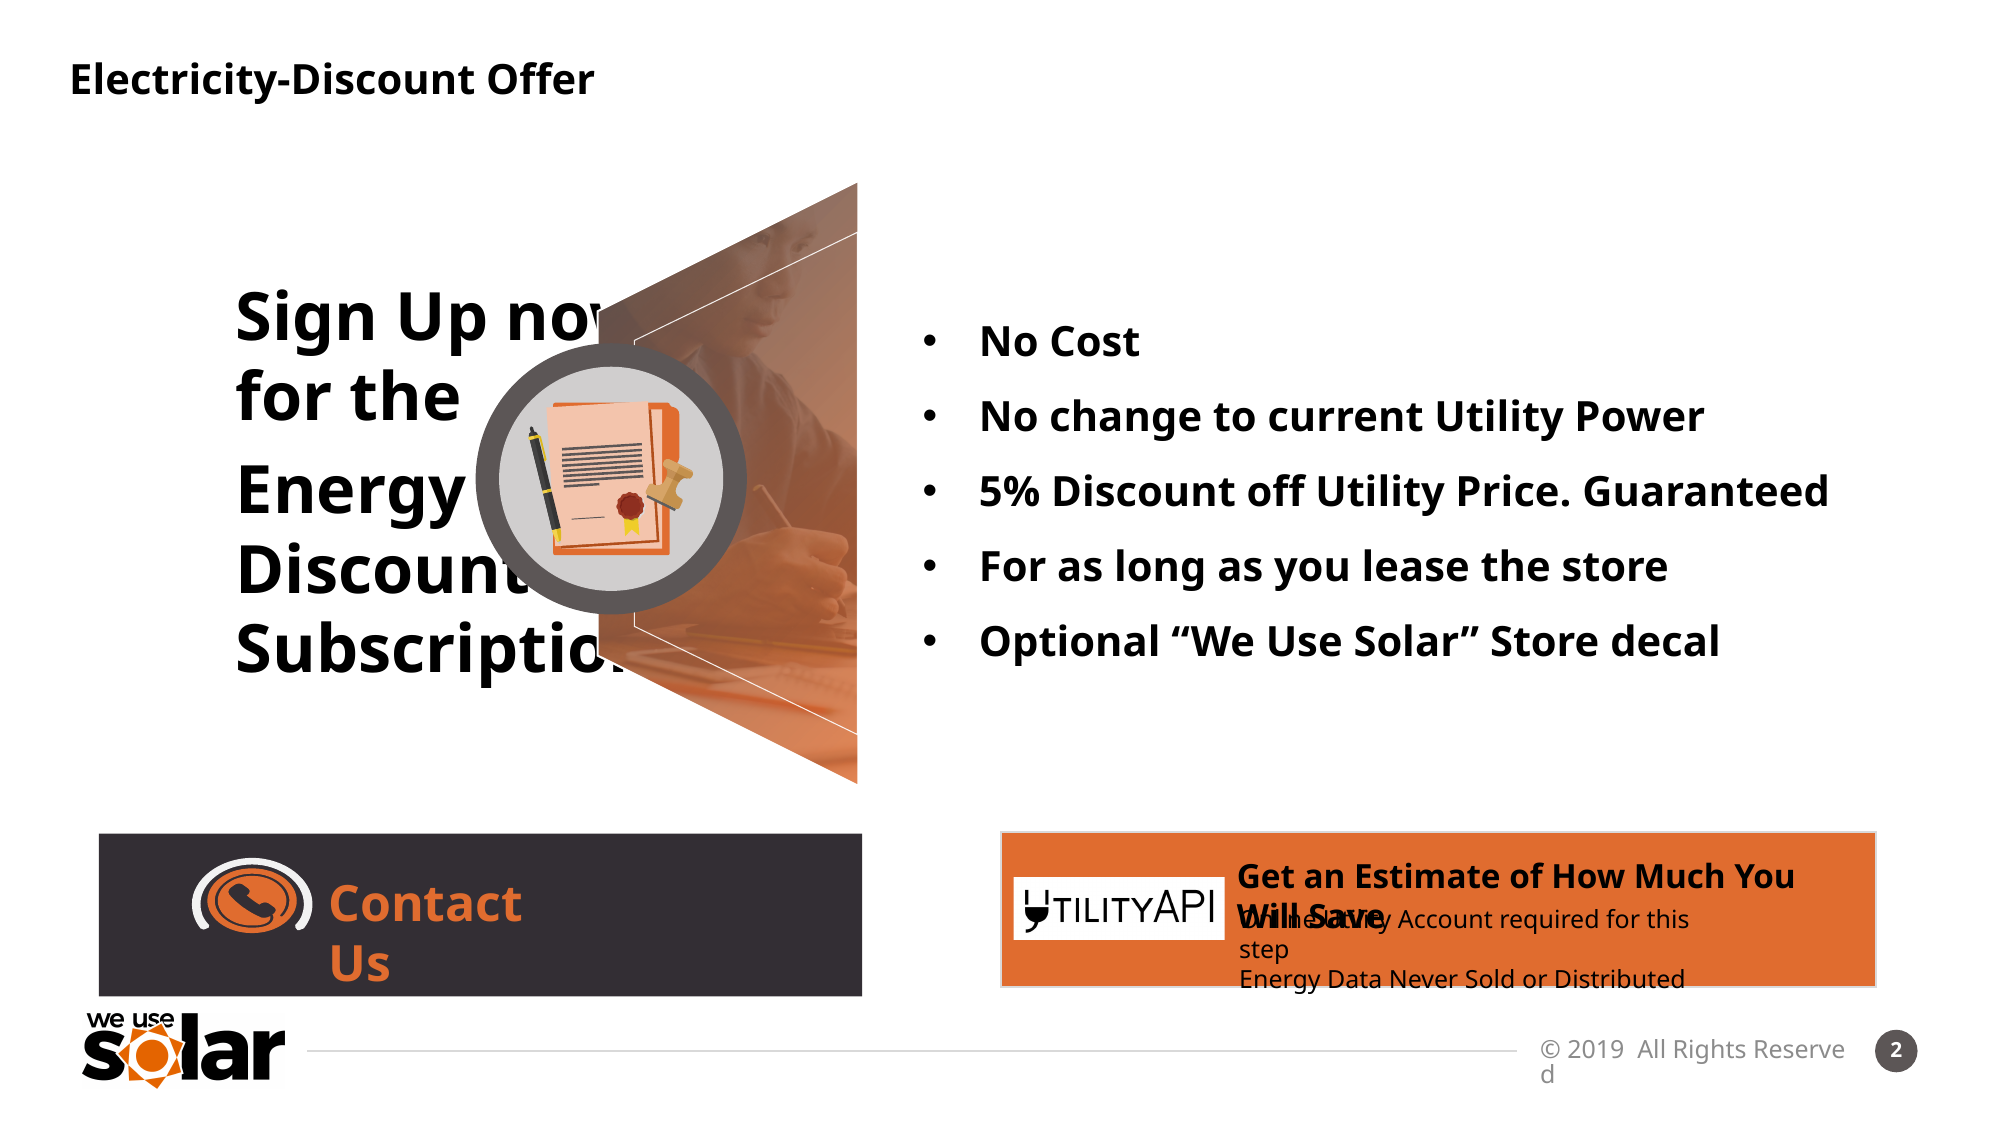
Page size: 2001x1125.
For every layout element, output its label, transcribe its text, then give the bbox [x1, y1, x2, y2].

picture [82, 1013, 285, 1089]
text_box Sign Up now for the Energy Discount Subscription [235, 273, 597, 767]
footer © 2019 All Rights Reserved [1540, 1035, 1853, 1067]
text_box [98, 832, 2000, 997]
picture [597, 180, 859, 786]
title Electricity-Discount Offer [69, 58, 1905, 105]
slide_number 2 [1875, 1029, 1918, 1073]
text_box No Cost No change to current Utility Power 5% Discount off Utility Price. Guaranteed For as long as you lease the store Optional “We Use Solar” Store decal [922, 289, 1900, 719]
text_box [475, 343, 747, 615]
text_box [1013, 855, 1863, 972]
